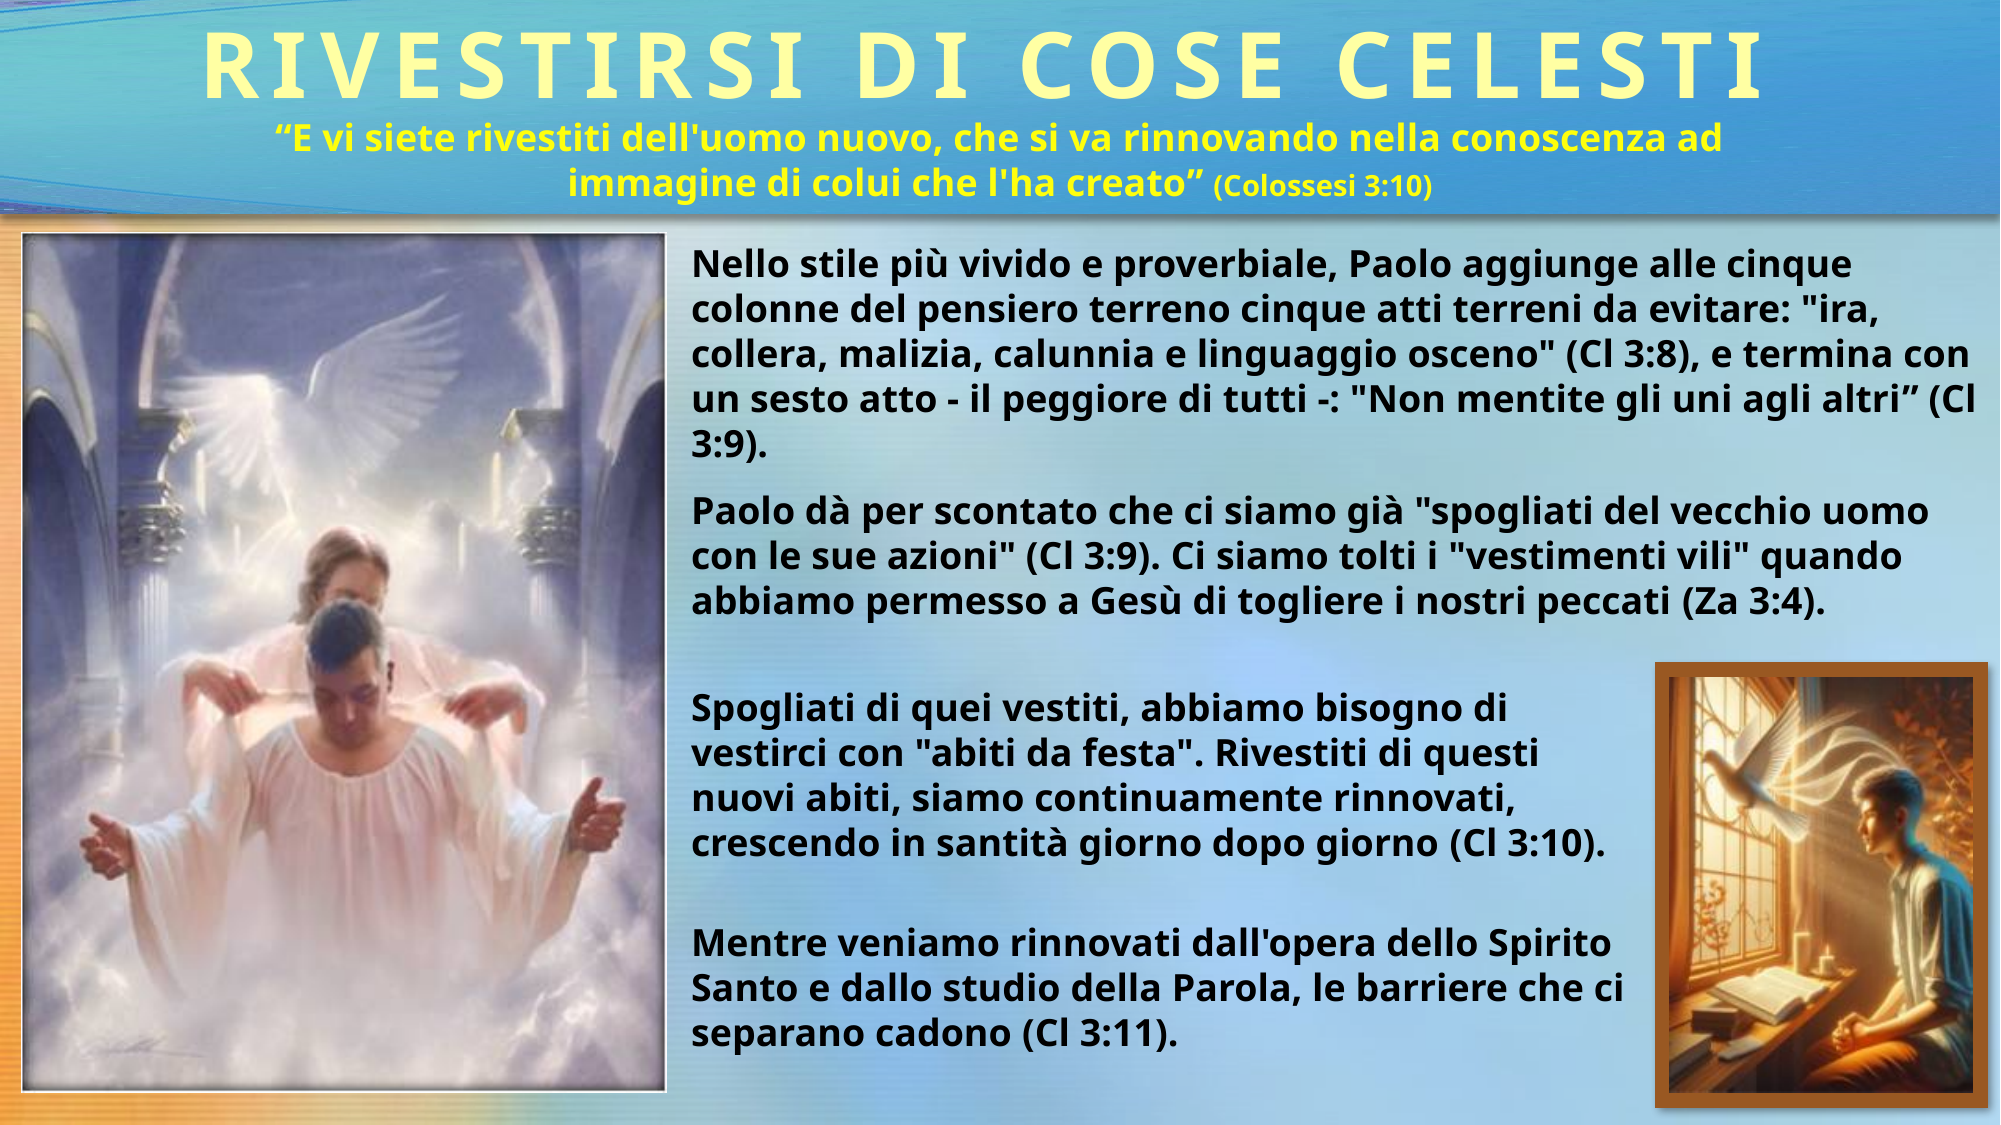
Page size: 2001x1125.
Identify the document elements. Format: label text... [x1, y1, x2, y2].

text_box [0, 125, 2000, 215]
picture [21, 231, 667, 1094]
text_box Paolo dà per scontato che ci siamo già "spogliati del vecchio uomo con le sue azioni" (Cl 3:9). Ci siamo tolti i "vestimenti vili" quando abbiamo permesso a Gesù di togliere i nostri peccati (Za 3:4). [676, 479, 2000, 630]
text_box Spogliati di quei vestiti, abbiamo bisogno di vestirci con "abiti da festa". Rivestiti di questi nuovi abiti, siamo continuamente rinnovati, crescendo in santità giorno dopo giorno (Cl 3:10). [676, 676, 1643, 872]
picture [1668, 676, 1974, 1094]
text_box Mentre veniamo rinnovati dall'opera dello Spirito Santo e dallo studio della Parola, le barriere che ci separano cadono (Cl 3:11). [676, 911, 1643, 1061]
text_box RIVESTIRSI DI COSE CELESTI [0, 0, 2000, 125]
text_box “E vi siete rivestiti dell'uomo nuovo, che si va rinnovando nella conoscenza ad immagine di colui che l'ha creato” (Colossesi 3:10) [189, 106, 1811, 211]
text_box Nello stile più vivido e proverbiale, Paolo aggiunge alle cinque colonne del pensiero terreno cinque atti terreni da evitare: "ira, collera, malizia, calunnia e linguaggio osceno" (Cl 3:8), e termina con un sesto atto - il peggiore di tutti -: "Non mentite gli uni agli altri” (Cl 3:9). [676, 232, 2000, 473]
